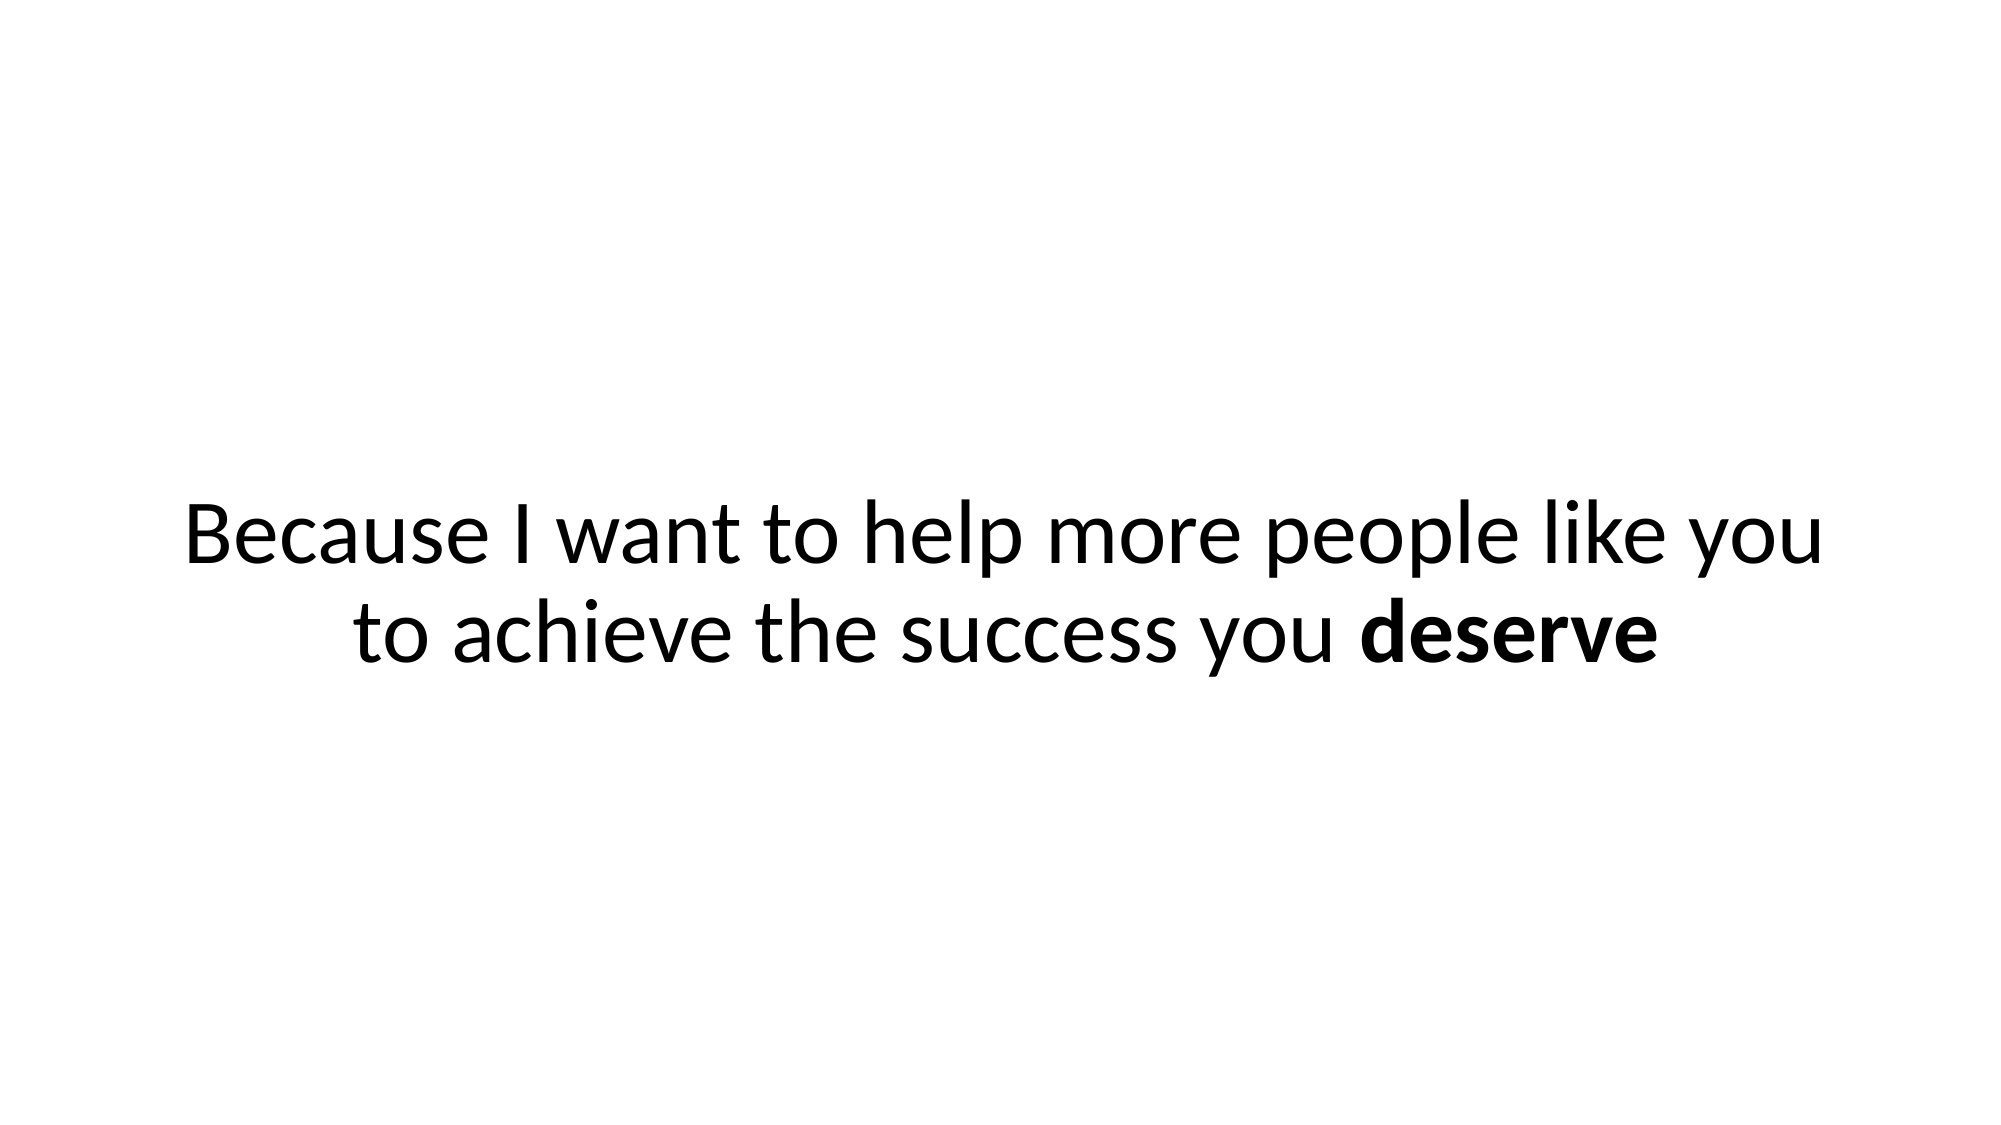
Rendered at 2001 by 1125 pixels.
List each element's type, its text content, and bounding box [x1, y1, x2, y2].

list Because I want to help more people like you to achieve the success you deserve [143, 356, 1869, 1071]
